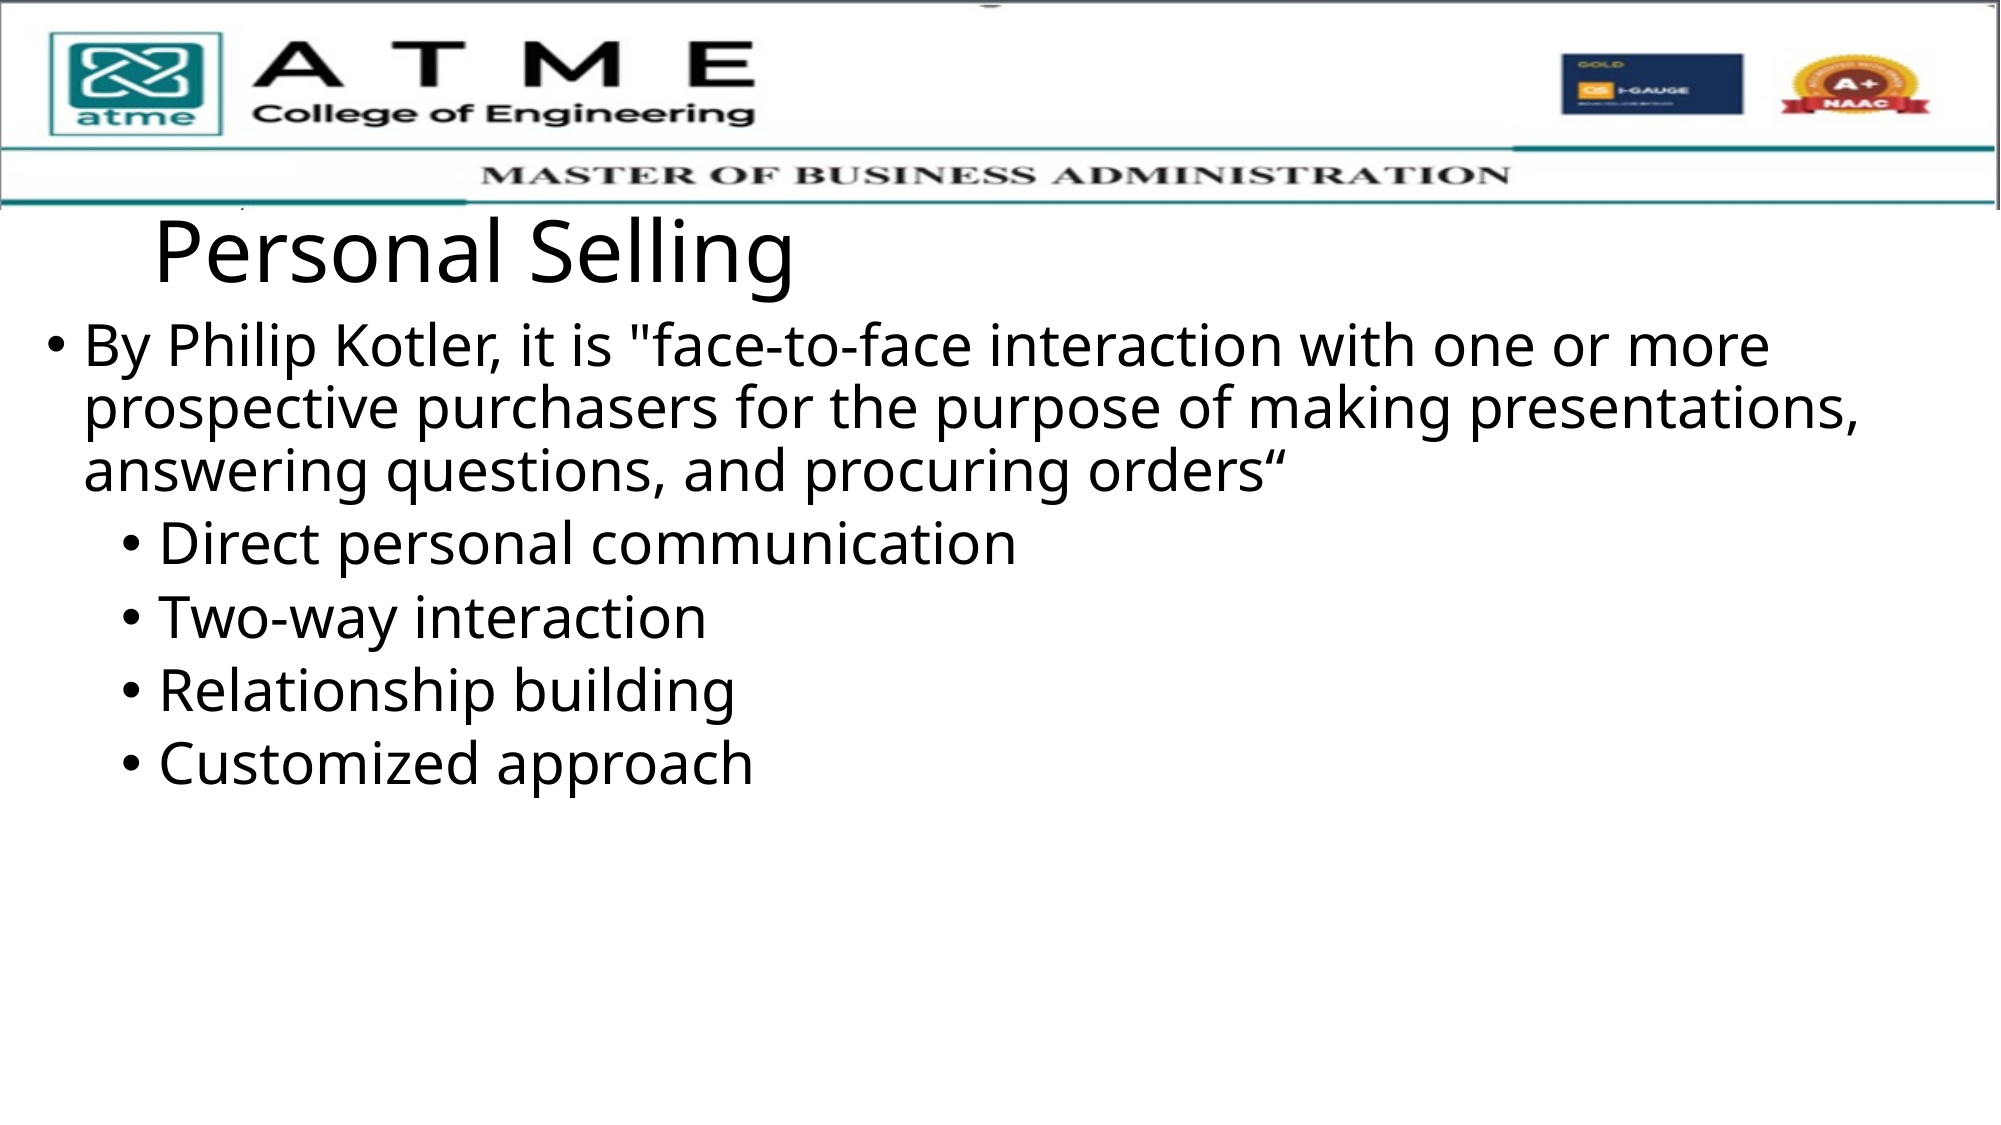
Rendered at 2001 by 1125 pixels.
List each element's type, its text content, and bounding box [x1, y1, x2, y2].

picture [0, 0, 2000, 210]
list By Philip Kotler, it is "face-to-face interaction with one or more prospective purchasers for the purpose of making presentations, answering questions, and procuring orders“ Direct personal communication Two-way interaction Relationship building Customized approach [31, 308, 1950, 1088]
title Personal Selling [137, 200, 1863, 308]
